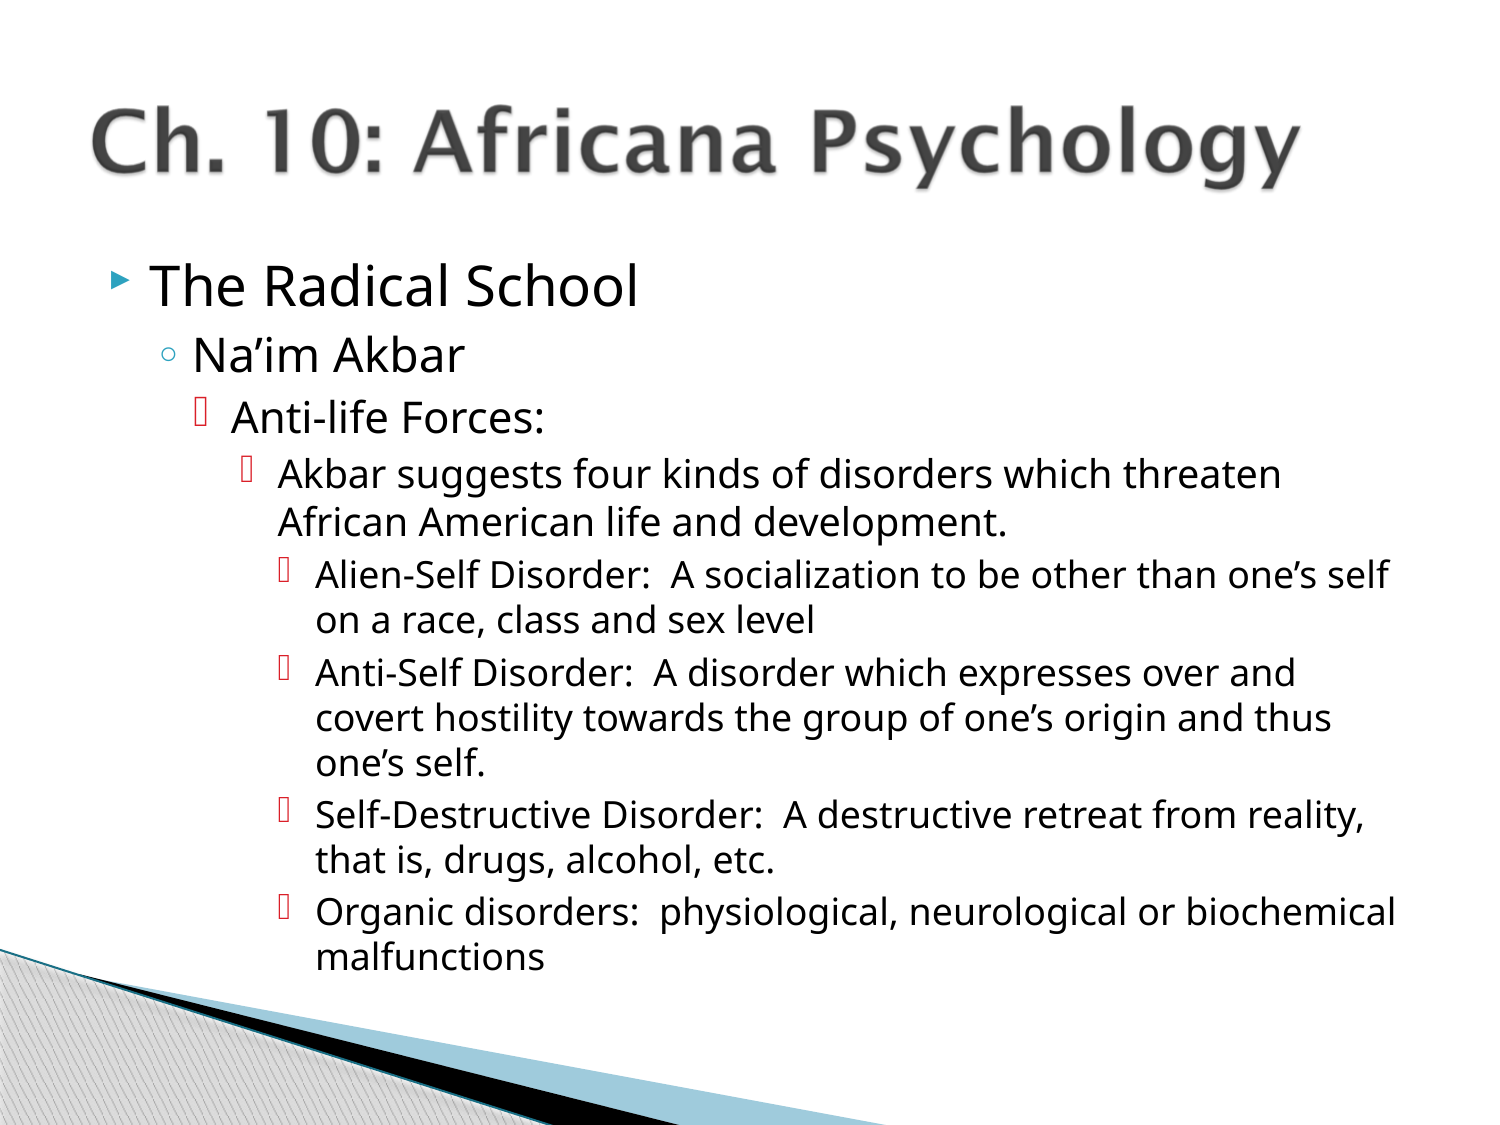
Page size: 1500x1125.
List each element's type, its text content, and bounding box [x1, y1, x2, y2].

list The Radical School Na’im Akbar Anti-life Forces: Akbar suggests four kinds of disorders which threaten African American life and development. Alien-Self Disorder: A socialization to be other than one’s self on a race, class and sex level Anti-Self Disorder: A disorder which expresses over and covert hostility towards the group of one’s origin and thus one’s self. Self-Destructive Disorder: A destructive retreat from reality, that is, drugs, alcohol, etc. Organic disorders: physiological, neurological or biochemical malfunctions [74, 244, 1426, 986]
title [73, 43, 1427, 235]
